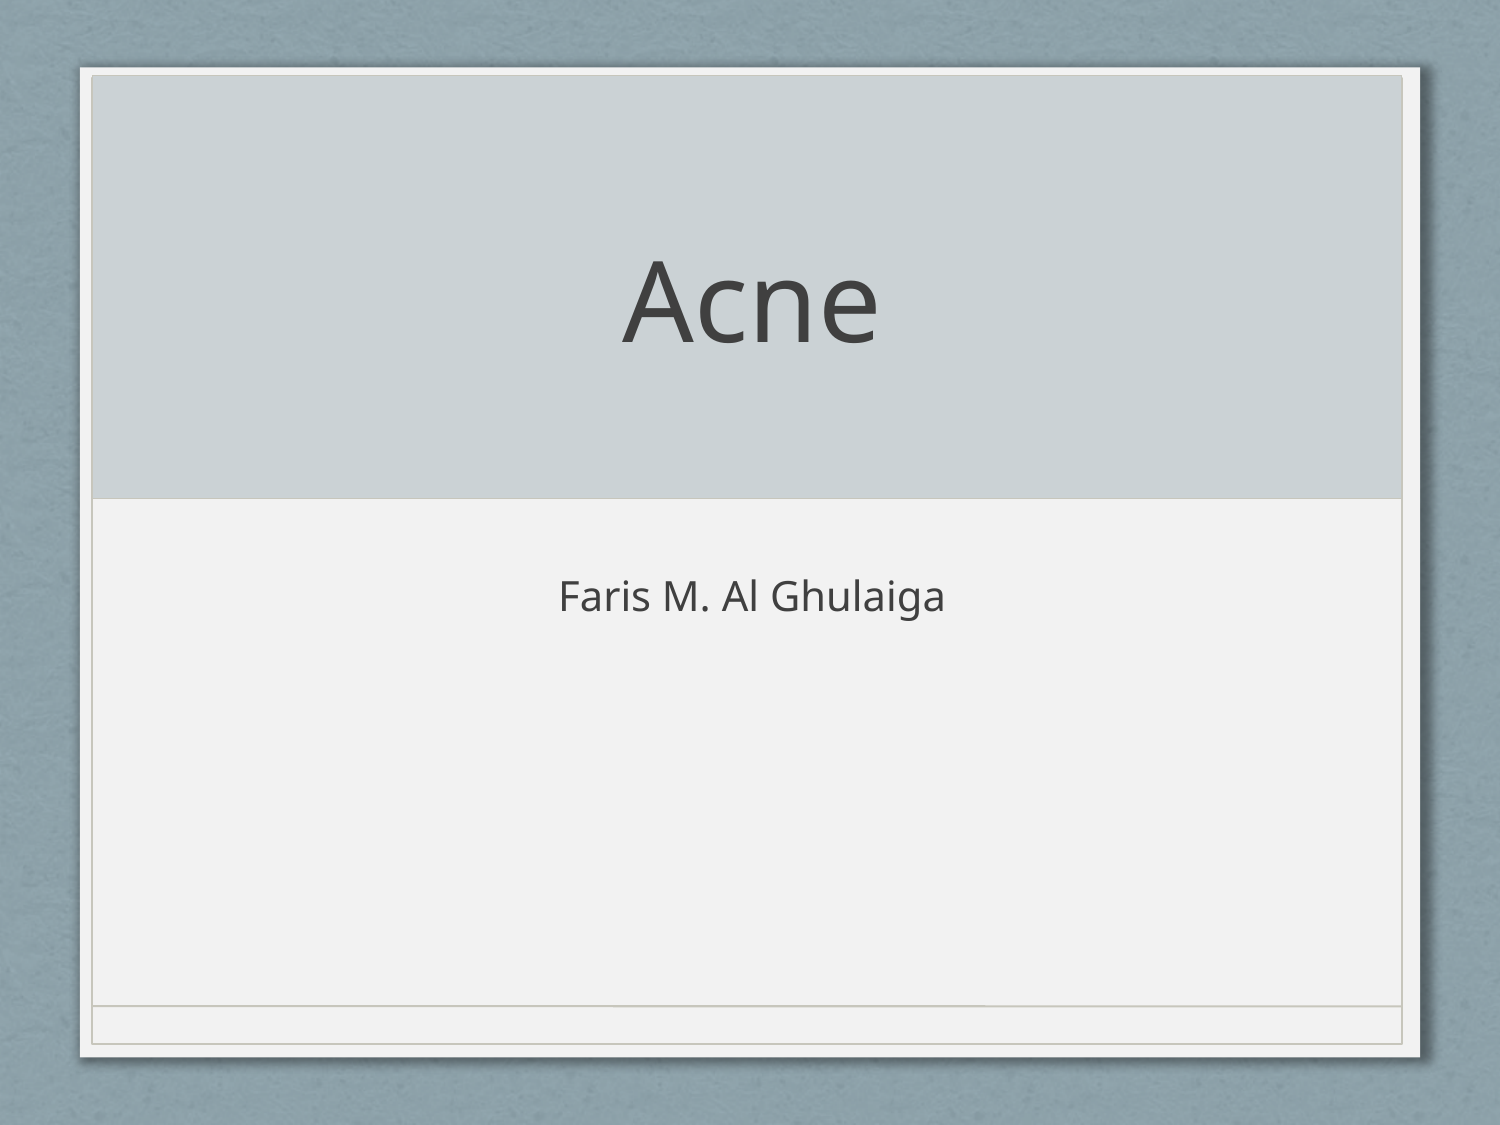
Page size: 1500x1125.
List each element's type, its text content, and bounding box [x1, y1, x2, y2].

subtitle Faris M. Al Ghulaiga [150, 562, 1355, 850]
title Acne [150, 56, 1355, 372]
